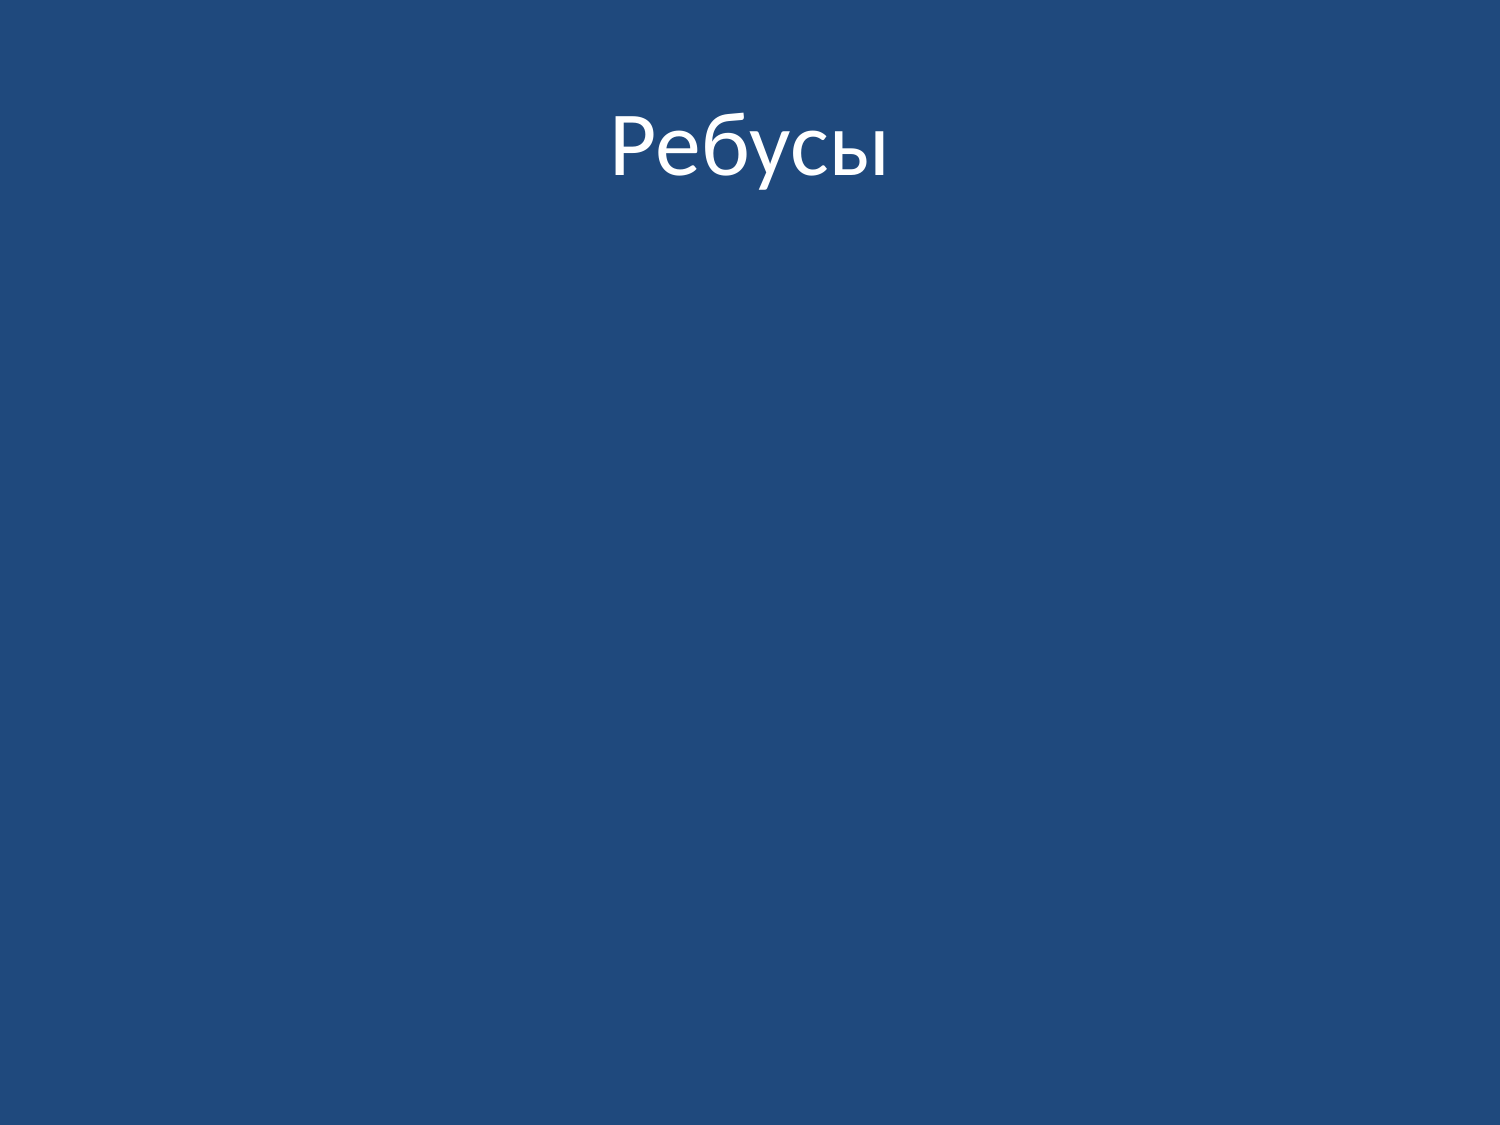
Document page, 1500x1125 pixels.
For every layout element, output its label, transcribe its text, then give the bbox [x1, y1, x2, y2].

title Ребусы [75, 45, 1425, 233]
